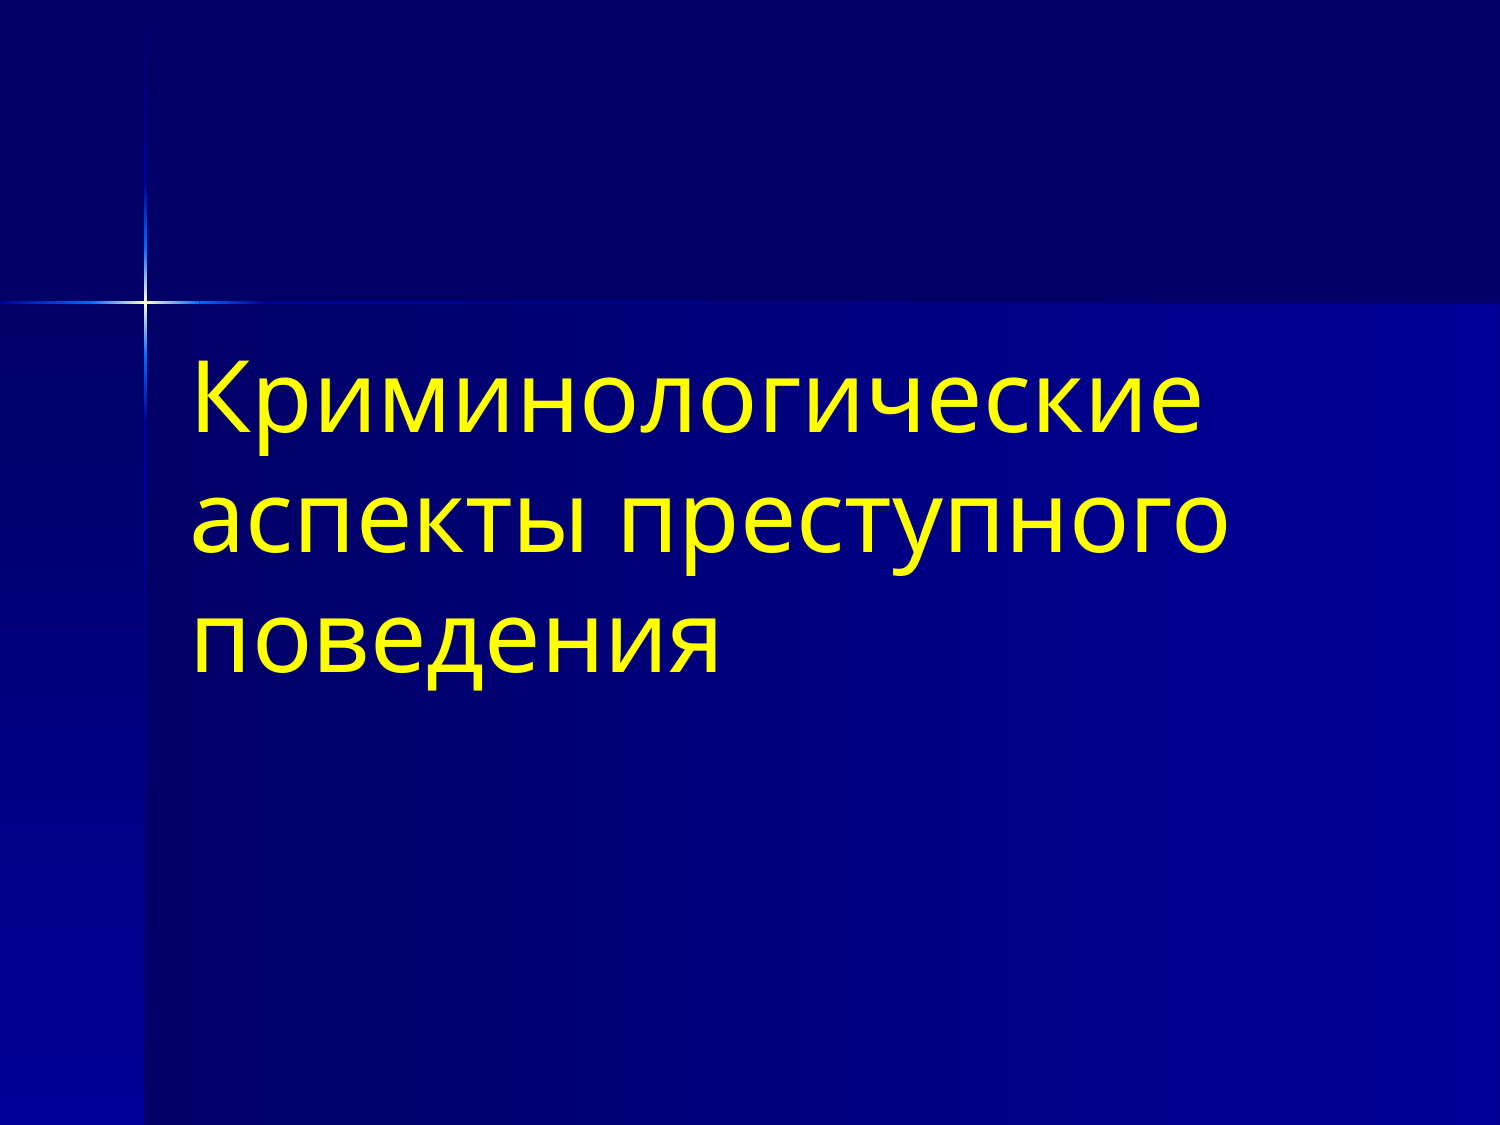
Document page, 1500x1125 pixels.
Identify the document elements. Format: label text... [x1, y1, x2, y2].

list Криминологические аспекты преступного поведения [174, 324, 1413, 1000]
